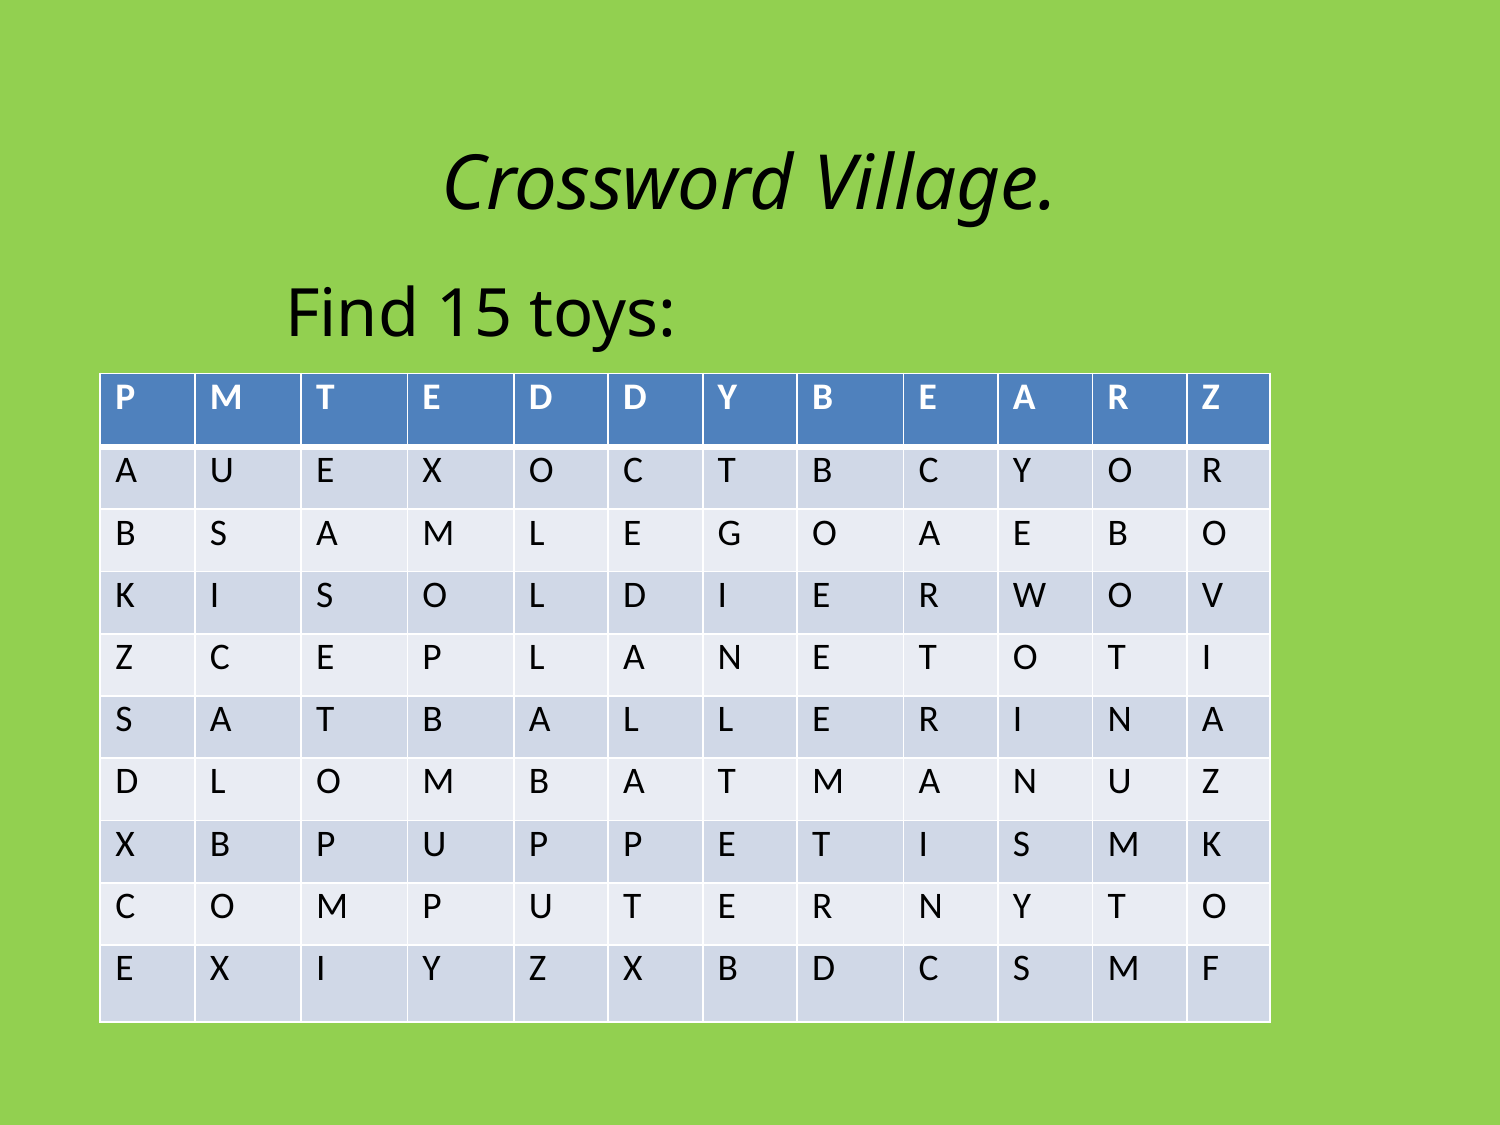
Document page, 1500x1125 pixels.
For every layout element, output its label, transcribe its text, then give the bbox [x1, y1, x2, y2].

table_cell S [196, 510, 300, 571]
table_cell B [704, 946, 796, 1021]
table_cell E [798, 697, 903, 757]
table_header T [302, 374, 407, 444]
table_header P [101, 374, 194, 444]
table_cell O [408, 572, 513, 633]
table_cell M [302, 884, 407, 944]
table_cell I [999, 697, 1092, 757]
table_header E [904, 374, 997, 444]
table_cell C [609, 450, 702, 508]
table_cell M [1093, 946, 1186, 1021]
table_cell L [515, 572, 607, 633]
table_cell A [101, 450, 194, 508]
table_cell E [302, 635, 407, 695]
table_header R [1093, 374, 1186, 444]
table_cell C [196, 635, 300, 695]
table_cell O [196, 884, 300, 944]
table_cell T [1093, 884, 1186, 944]
table_cell N [904, 884, 997, 944]
table_cell V [1188, 572, 1269, 633]
table_header E [408, 374, 513, 444]
table_cell P [302, 821, 407, 882]
table_cell Z [515, 946, 607, 1021]
table_cell I [1188, 635, 1269, 695]
table_cell O [999, 635, 1092, 695]
table_cell X [408, 450, 513, 508]
table_cell N [1093, 697, 1186, 757]
table_header D [515, 374, 607, 444]
table_header D [609, 374, 702, 444]
table_cell Y [999, 450, 1092, 508]
table_cell T [904, 635, 997, 695]
table_cell N [704, 635, 796, 695]
table_cell M [1093, 821, 1186, 882]
table_cell B [1093, 510, 1186, 571]
table_cell Z [101, 635, 194, 695]
table_cell O [302, 759, 407, 820]
table_cell U [515, 884, 607, 944]
table_cell R [904, 572, 997, 633]
table_cell O [515, 450, 607, 508]
table_cell T [704, 759, 796, 820]
table_header A [999, 374, 1092, 444]
table_cell G [704, 510, 796, 571]
table_cell X [609, 946, 702, 1021]
table_cell D [798, 946, 903, 1021]
table_cell L [515, 510, 607, 571]
table_cell E [798, 572, 903, 633]
title Crossword Village. [75, 125, 1425, 233]
table_cell U [196, 450, 300, 508]
table_cell B [101, 510, 194, 571]
table_cell F [1188, 946, 1269, 1021]
table_cell T [1093, 635, 1186, 695]
table_cell T [704, 450, 796, 508]
list Find 15 toys: [75, 262, 1425, 1005]
table_cell P [408, 635, 513, 695]
table_cell X [196, 946, 300, 1021]
table_cell X [101, 821, 194, 882]
table_header M [196, 374, 300, 444]
table_cell P [408, 884, 513, 944]
table_cell A [904, 510, 997, 571]
table_cell O [1093, 572, 1186, 633]
table_cell T [302, 697, 407, 757]
table_cell I [704, 572, 796, 633]
table_cell S [999, 821, 1092, 882]
table_cell U [1093, 759, 1186, 820]
table_cell E [999, 510, 1092, 571]
table_cell P [515, 821, 607, 882]
table_header Z [1188, 374, 1269, 444]
table_cell S [101, 697, 194, 757]
table_cell N [999, 759, 1092, 820]
table_cell A [609, 635, 702, 695]
table_cell E [609, 510, 702, 571]
table_cell L [196, 759, 300, 820]
table_cell O [1188, 510, 1269, 571]
table_cell B [515, 759, 607, 820]
table_cell L [609, 697, 702, 757]
table_cell C [904, 450, 997, 508]
table_cell K [101, 572, 194, 633]
table_cell O [1093, 450, 1186, 508]
table_cell A [515, 697, 607, 757]
table_cell M [408, 759, 513, 820]
table_cell C [904, 946, 997, 1021]
table_cell L [704, 697, 796, 757]
table_cell C [101, 884, 194, 944]
table_cell E [704, 884, 796, 944]
table_cell I [904, 821, 997, 882]
table_cell A [196, 697, 300, 757]
table_cell Y [408, 946, 513, 1021]
table_cell I [196, 572, 300, 633]
table_cell D [609, 572, 702, 633]
table_cell Z [1188, 759, 1269, 820]
table_cell O [1188, 884, 1269, 944]
table_cell B [196, 821, 300, 882]
table_cell R [904, 697, 997, 757]
table_cell A [1188, 697, 1269, 757]
table_cell D [101, 759, 194, 820]
table_cell K [1188, 821, 1269, 882]
table_cell A [302, 510, 407, 571]
table_cell A [904, 759, 997, 820]
table_header B [798, 374, 903, 444]
table_cell M [798, 759, 903, 820]
table_cell R [1188, 450, 1269, 508]
table_cell M [408, 510, 513, 571]
table_cell T [609, 884, 702, 944]
table_cell E [704, 821, 796, 882]
table_header Y [704, 374, 796, 444]
table_cell E [302, 450, 407, 508]
table_cell Y [999, 884, 1092, 944]
table_cell S [999, 946, 1092, 1021]
table_cell A [609, 759, 702, 820]
table_cell B [798, 450, 903, 508]
table_cell I [302, 946, 407, 1021]
table_cell P [609, 821, 702, 882]
table_cell E [798, 635, 903, 695]
table_cell L [515, 635, 607, 695]
table_cell W [999, 572, 1092, 633]
table_cell T [798, 821, 903, 882]
table_cell E [101, 946, 194, 1021]
table_cell O [798, 510, 903, 571]
table_cell R [798, 884, 903, 944]
table_cell S [302, 572, 407, 633]
table_cell U [408, 821, 513, 882]
table_cell B [408, 697, 513, 757]
